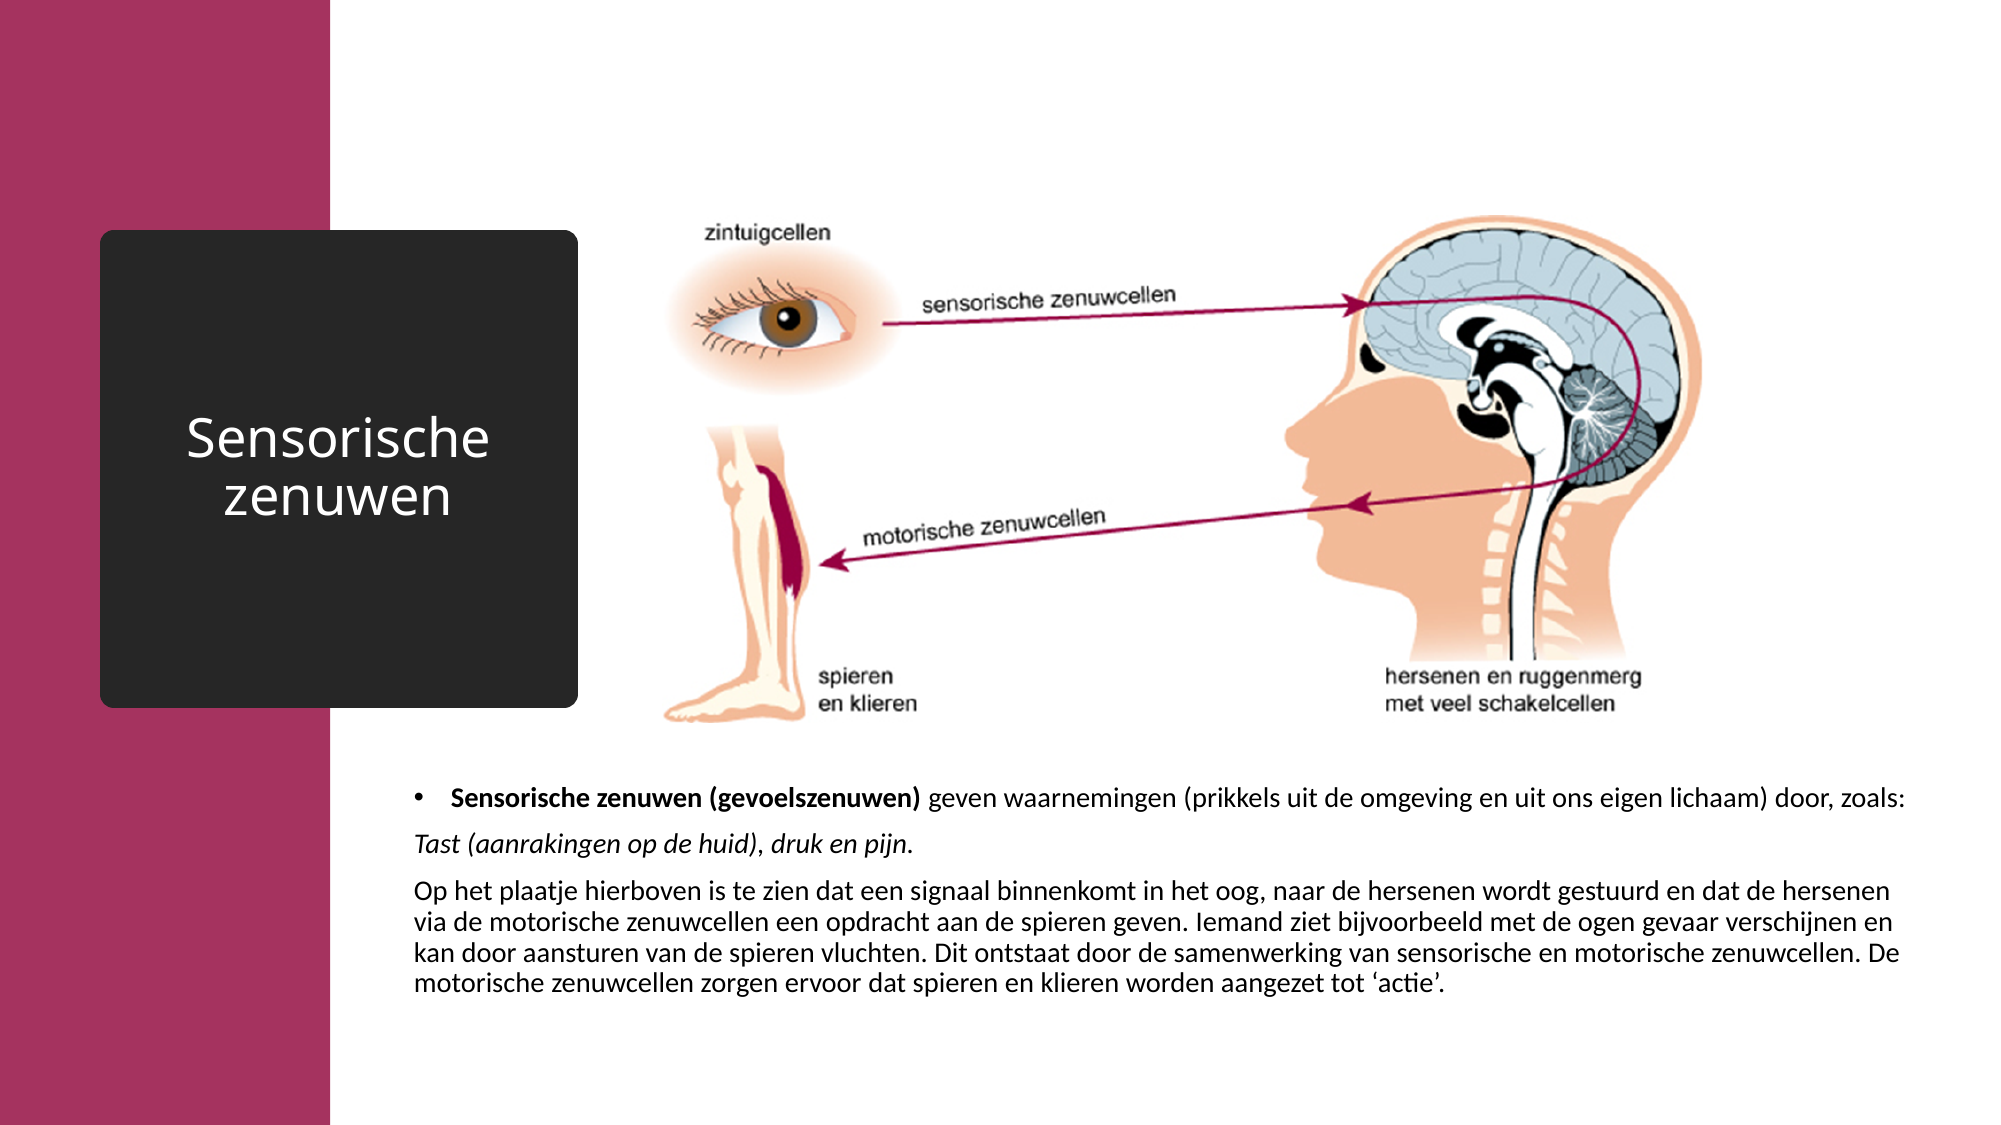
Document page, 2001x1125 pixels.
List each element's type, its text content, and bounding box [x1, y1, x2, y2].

title Sensorische zenuwen [113, 243, 564, 694]
list Sensorische zenuwen (gevoelszenuwen) geven waarnemingen (prikkels uit de omgeving en uit ons eigen lichaam) door, zoals: Tast (aanrakingen op de huid), druk en pijn. Op het plaatje hierboven is te zien dat een signaal binnenkomt in het oog, naar de hersenen wordt gestuurd en dat de hersenen via de motorische zenuwcellen een opdracht aan de spieren geven. Iemand ziet bijvoorbeeld met de ogen gevaar verschijnen en kan door aansturen van de spieren vluchten. Dit ontstaat door de samenwerking van sensorische en motorische zenuwcellen. De motorische zenuwcellen zorgen ervoor dat spieren en klieren worden aangezet tot ‘actie’. [399, 775, 1928, 1039]
picture [662, 215, 1703, 723]
text_box [0, 0, 331, 1125]
